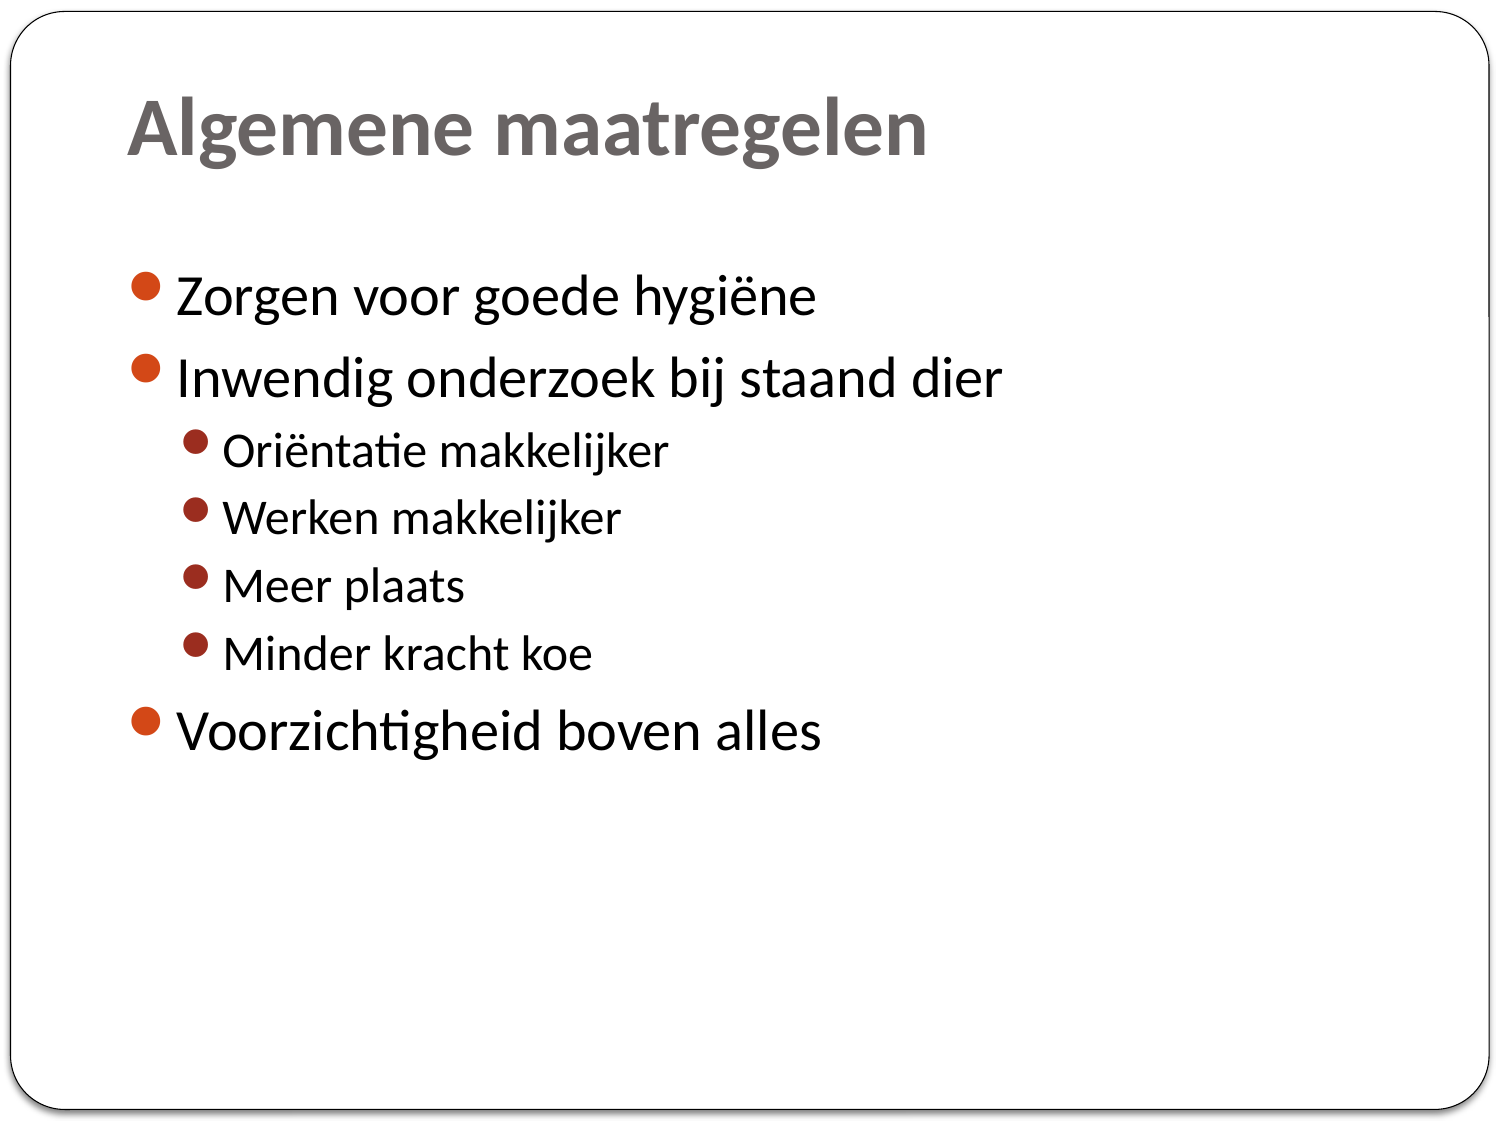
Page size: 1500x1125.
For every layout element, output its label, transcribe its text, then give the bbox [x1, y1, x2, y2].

title Algemene maatregelen [112, 62, 1388, 188]
list Zorgen voor goede hygiëne Inwendig onderzoek bij staand dier Oriëntatie makkelijker Werken makkelijker Meer plaats Minder kracht koe Voorzichtigheid boven alles [112, 249, 1388, 1063]
